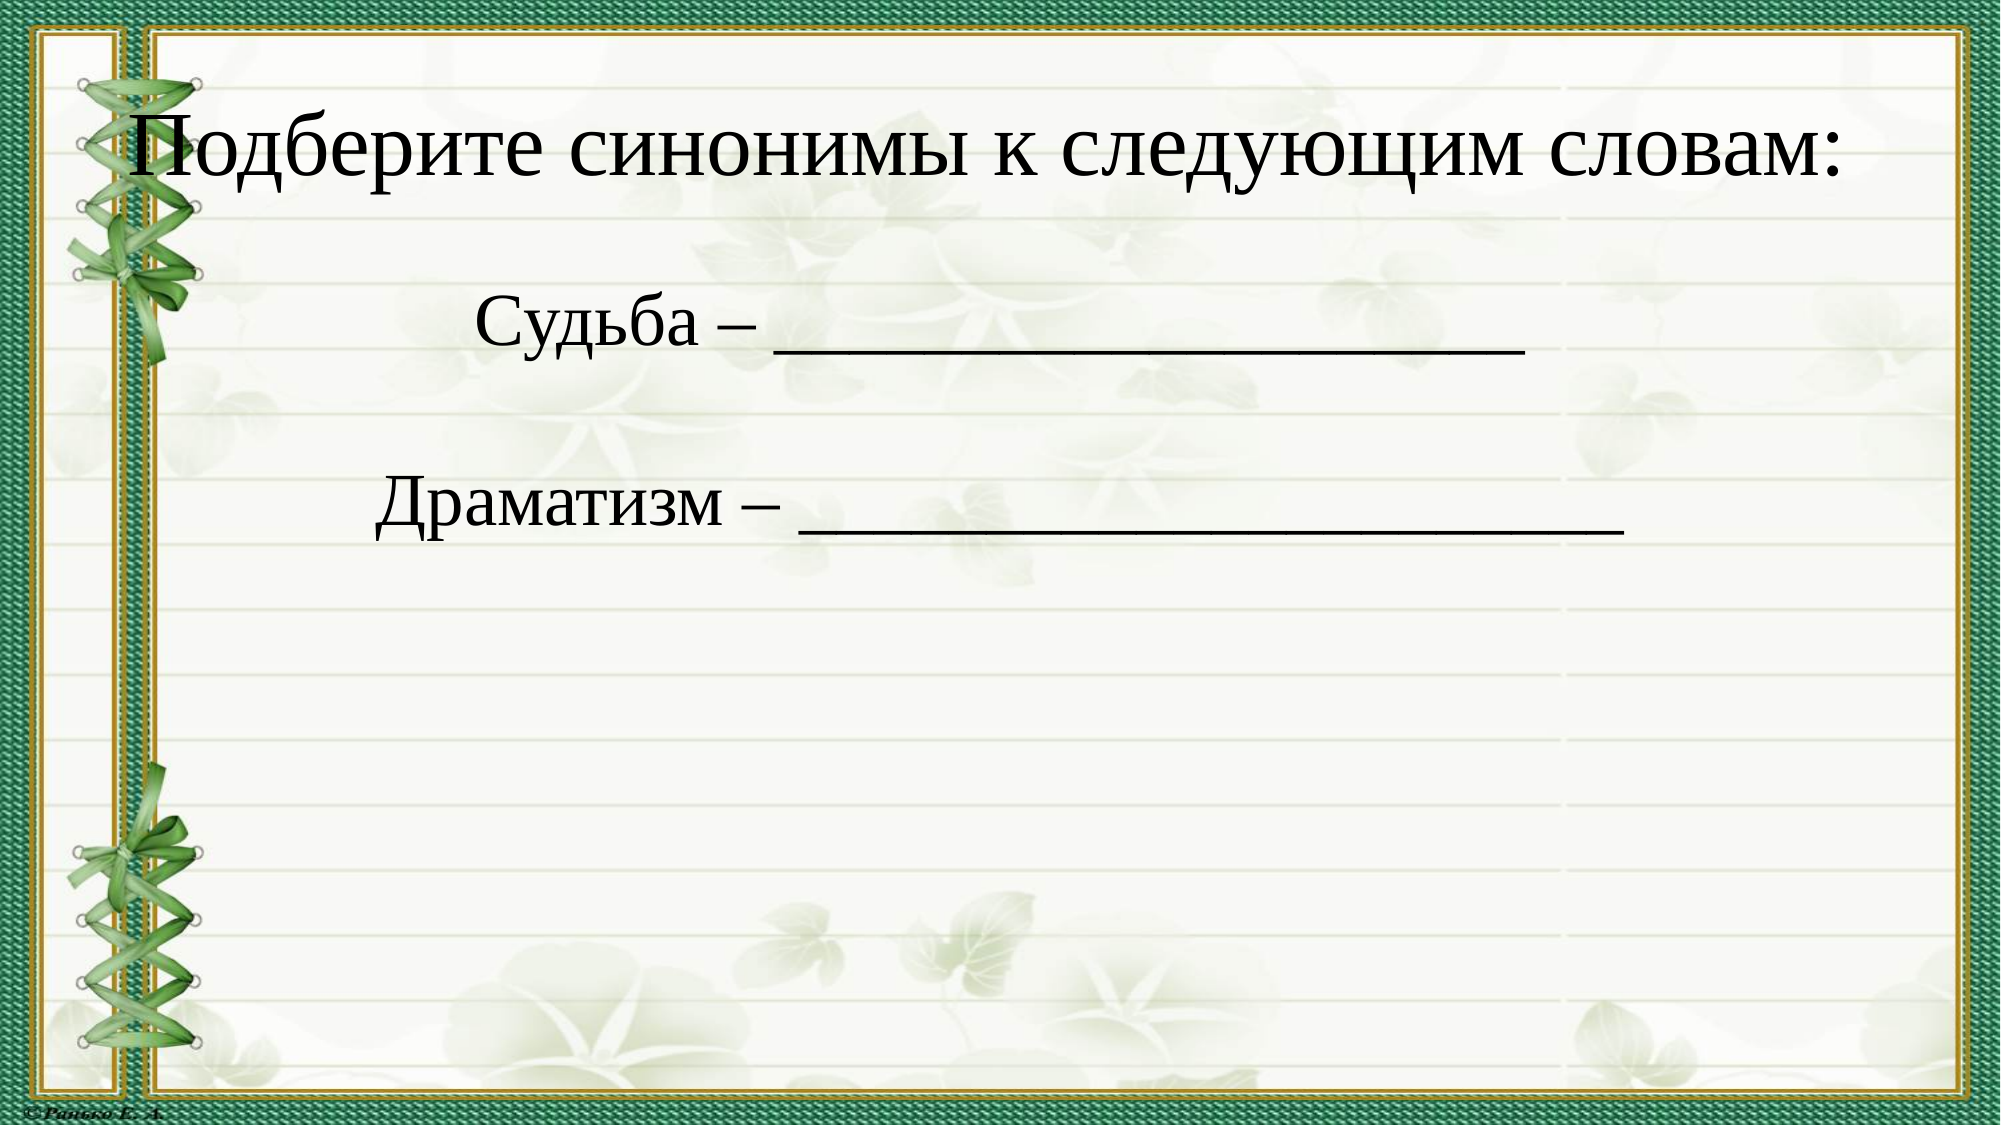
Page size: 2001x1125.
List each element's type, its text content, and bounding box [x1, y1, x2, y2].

picture [0, 0, 2001, 1125]
title Подберите синонимы к следующим словам: [99, 45, 1900, 233]
list Судьба – ____________________ Драматизм – ______________________ [99, 262, 1900, 1005]
